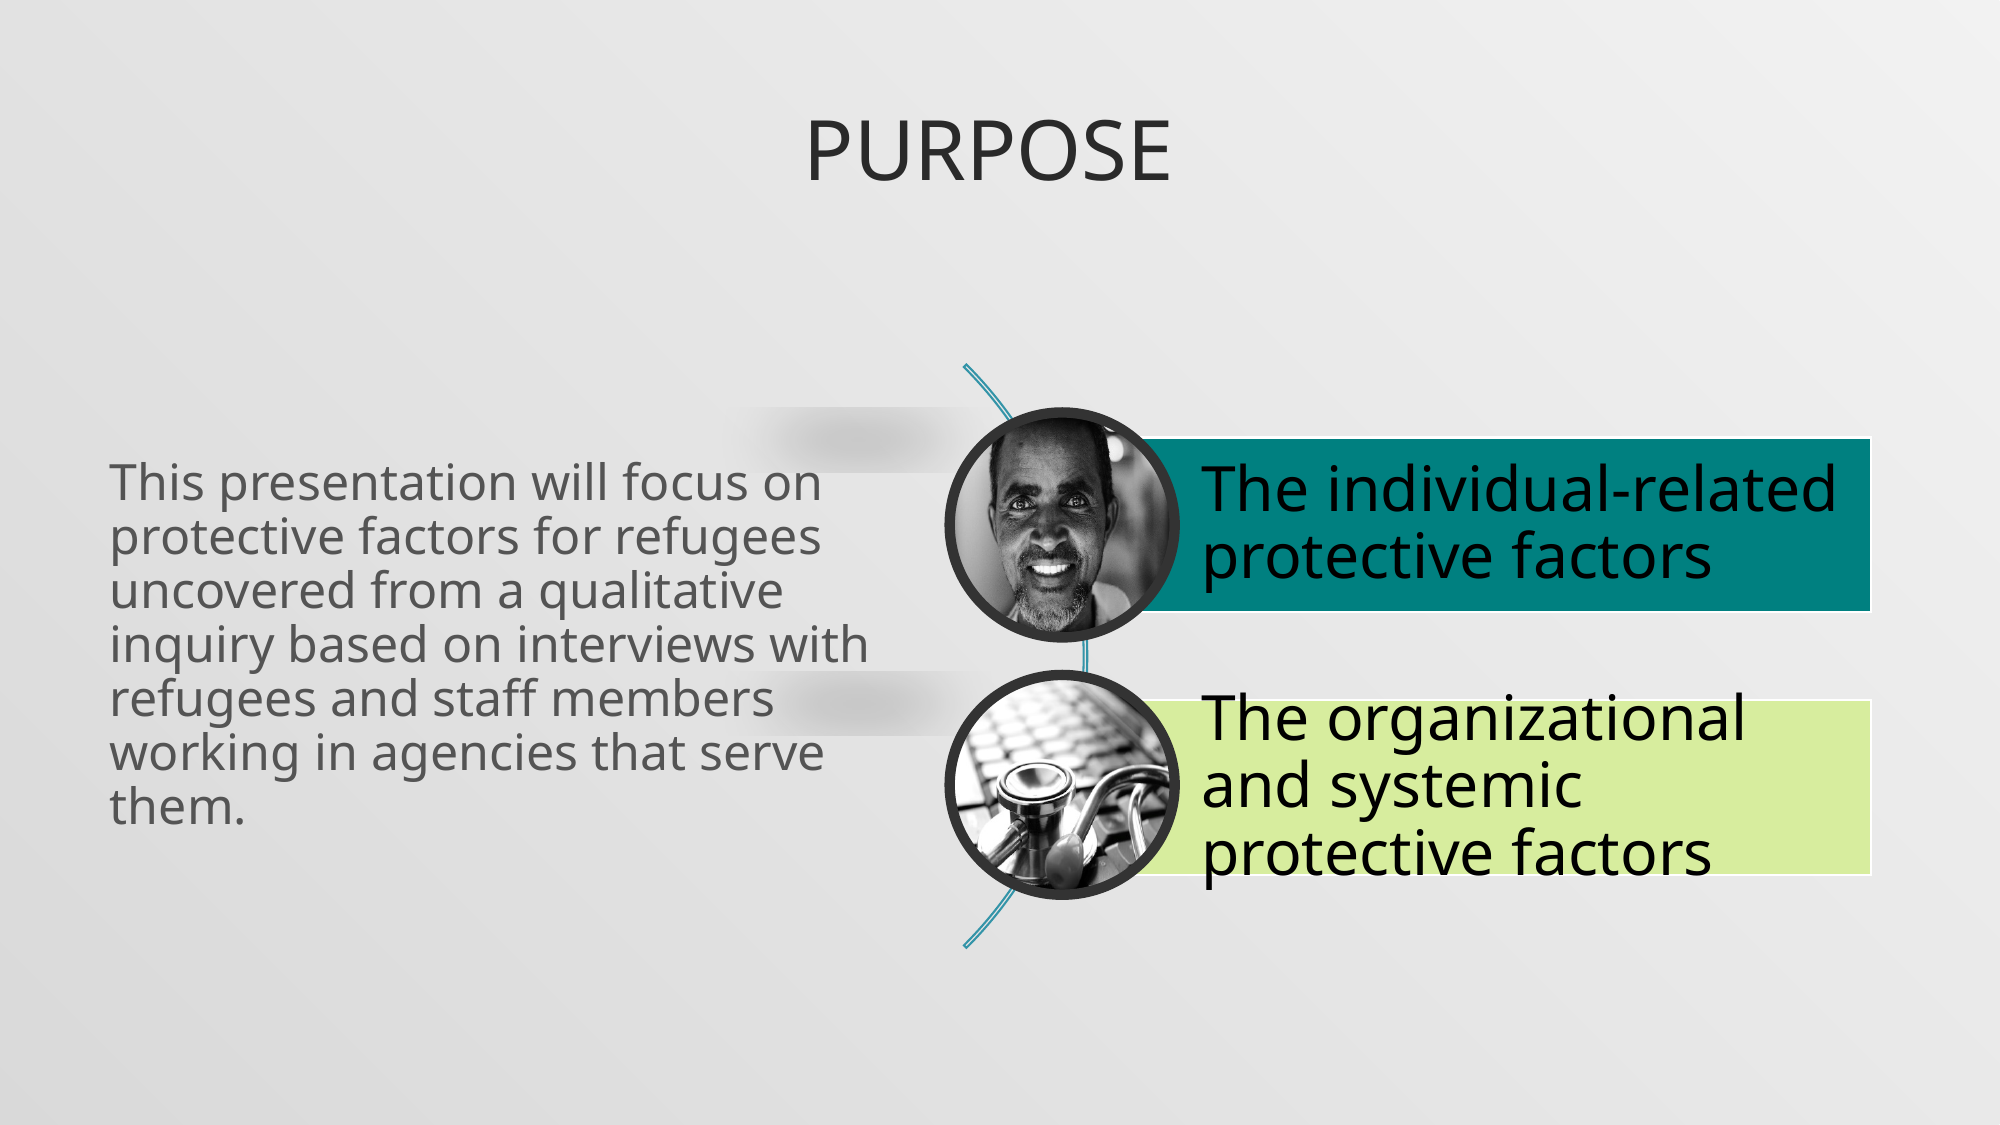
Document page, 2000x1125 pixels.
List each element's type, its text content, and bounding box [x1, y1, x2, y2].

title Purpose [199, 45, 1800, 263]
list This presentation will focus on protective factors for refugees uncovered from a qualitative inquiry based on interviews with refugees and staff members working in agencies that serve them. [87, 450, 900, 863]
picture [949, 412, 1175, 638]
picture [949, 674, 1175, 895]
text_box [949, 349, 1875, 963]
